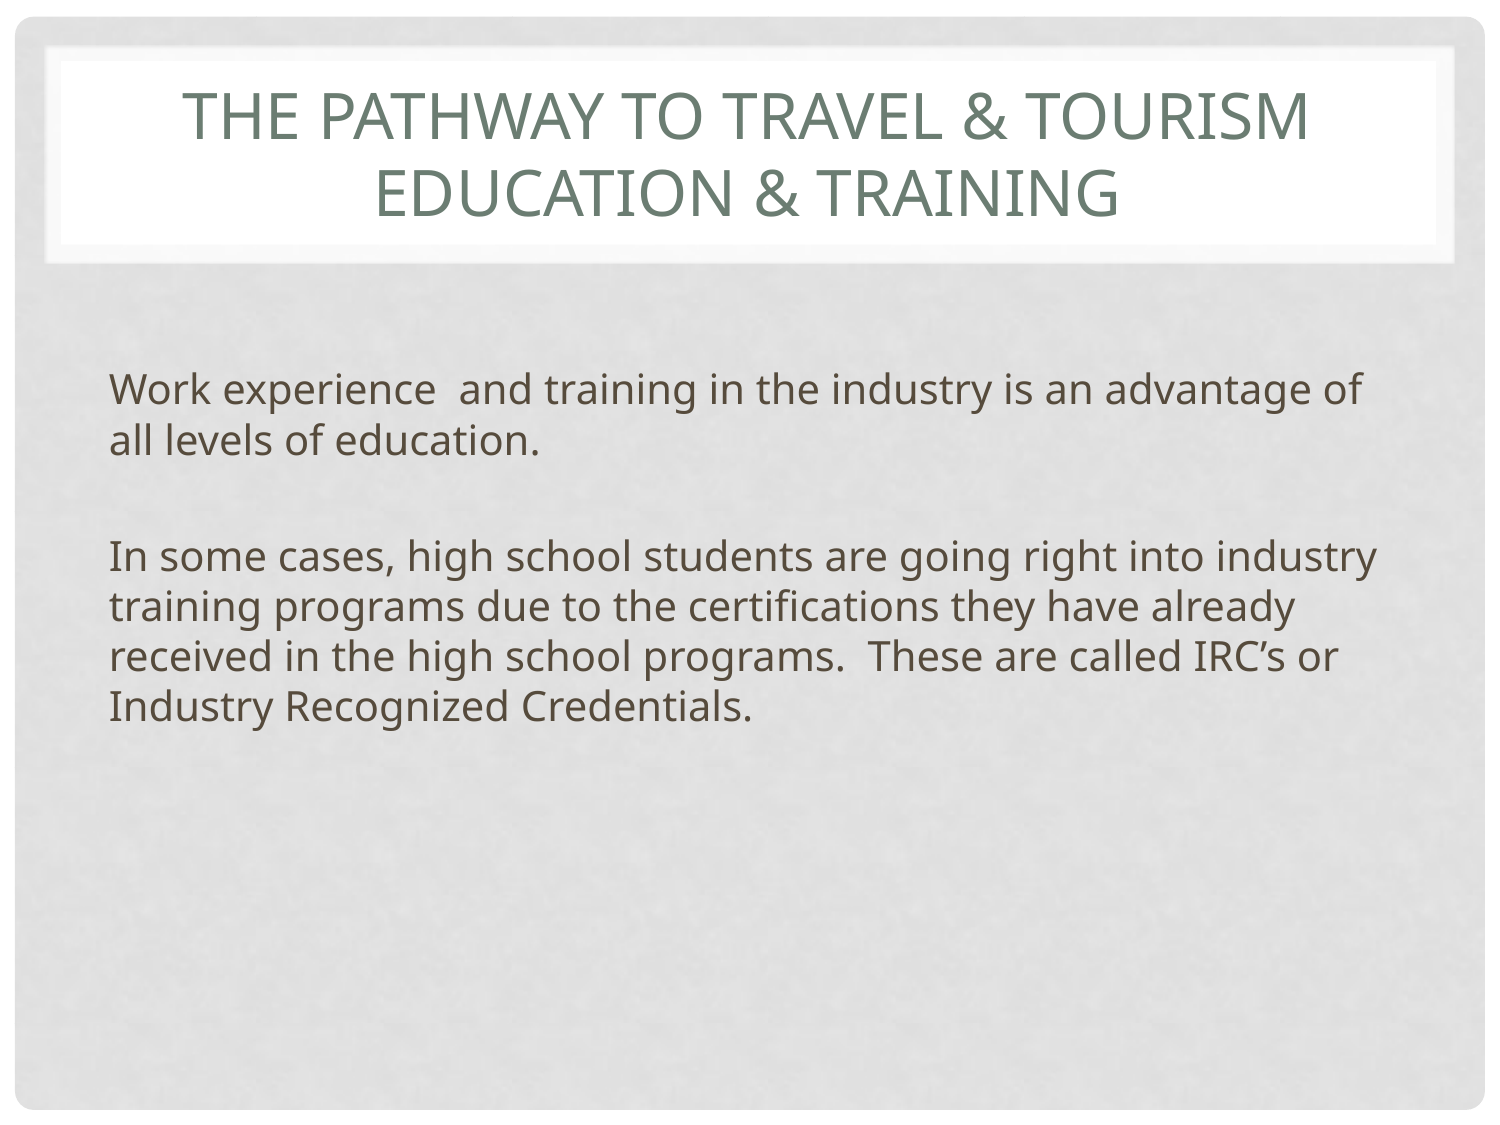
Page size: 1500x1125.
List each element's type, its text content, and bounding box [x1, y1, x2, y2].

list Work experience and training in the industry is an advantage of all levels of education. In some cases, high school students are going right into industry training programs due to the certifications they have already received in the high school programs. These are called IRC’s or Industry Recognized Credentials. [75, 287, 1425, 1005]
title The Pathway to Travel & Tourism Education & Training [69, 66, 1425, 238]
